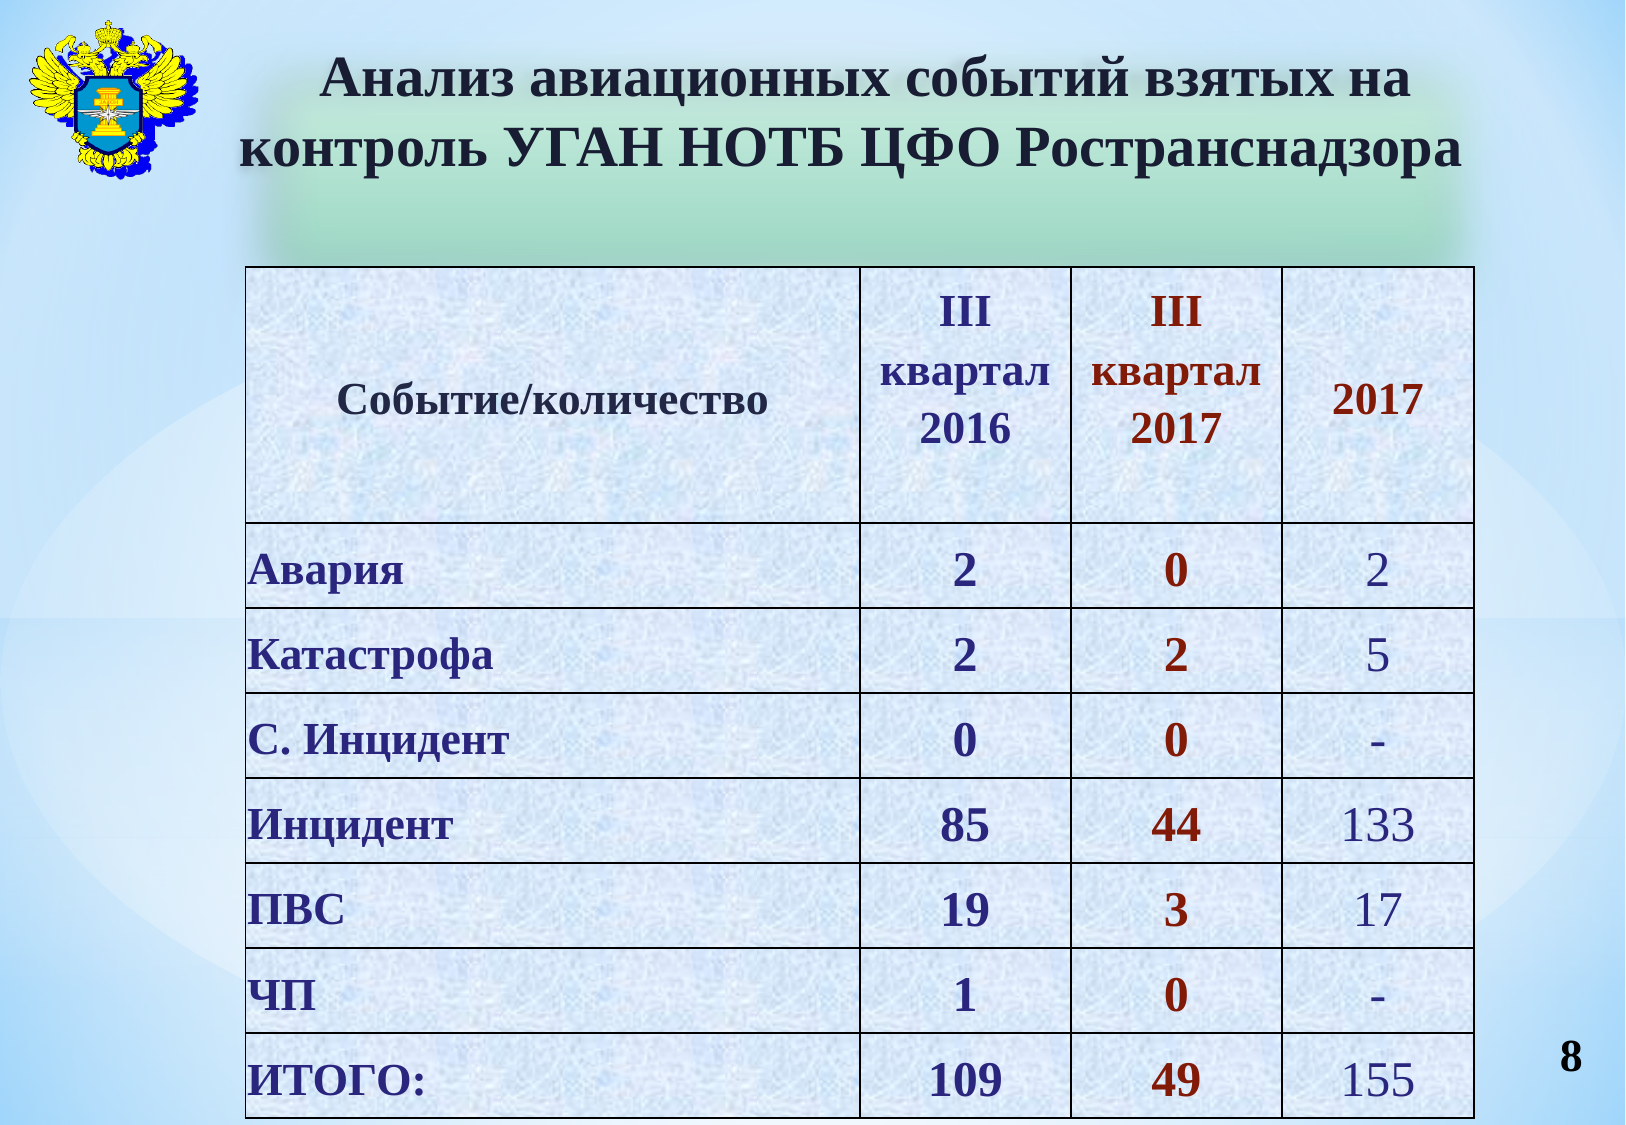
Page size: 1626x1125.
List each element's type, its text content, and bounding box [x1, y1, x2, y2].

table_cell 0 [861, 694, 1070, 777]
table_cell ЧП [246, 949, 859, 1032]
table_cell 109 [861, 1034, 1070, 1117]
table_cell 0 [1072, 694, 1281, 777]
table_cell - [1283, 694, 1473, 777]
table_cell 2 [861, 609, 1070, 692]
table_cell 2 [1072, 609, 1281, 692]
table_cell 17 [1283, 864, 1473, 947]
table_cell 44 [1072, 779, 1281, 862]
table_cell Авария [246, 524, 859, 607]
table_cell С. Инцидент [246, 694, 859, 777]
table_header III квартал 2016 [861, 268, 1070, 522]
text_box Анализ авиационных событий взятых на контроль УГАН НОТБ ЦФО Ространснадзора в третьем квартале 2017 года [308, 116, 1426, 242]
table_cell 155 [1283, 1034, 1473, 1117]
table_cell - [1283, 949, 1473, 1032]
table_cell 0 [1072, 524, 1281, 607]
table_cell 0 [1072, 949, 1281, 1032]
table_cell 49 [1072, 1034, 1281, 1117]
picture [29, 20, 187, 172]
table_cell 5 [1283, 609, 1473, 692]
table_cell 1 [861, 949, 1070, 1032]
table_header 2017 [1283, 268, 1473, 522]
table_cell ИТОГО: [246, 1034, 859, 1117]
table_cell Инцидент [246, 779, 859, 862]
table_cell 2 [861, 524, 1070, 607]
table_header III квартал 2017 [1072, 268, 1281, 522]
table_cell ПВС [246, 864, 859, 947]
table_cell 3 [1072, 864, 1281, 947]
table_cell 19 [861, 864, 1070, 947]
table_cell 85 [861, 779, 1070, 862]
table_cell 133 [1283, 779, 1473, 862]
table_cell 2 [1283, 524, 1473, 607]
slide_number 8 [1544, 1023, 1593, 1084]
table_header Событие/количество [246, 268, 859, 522]
table_cell Катастрофа [246, 609, 859, 692]
